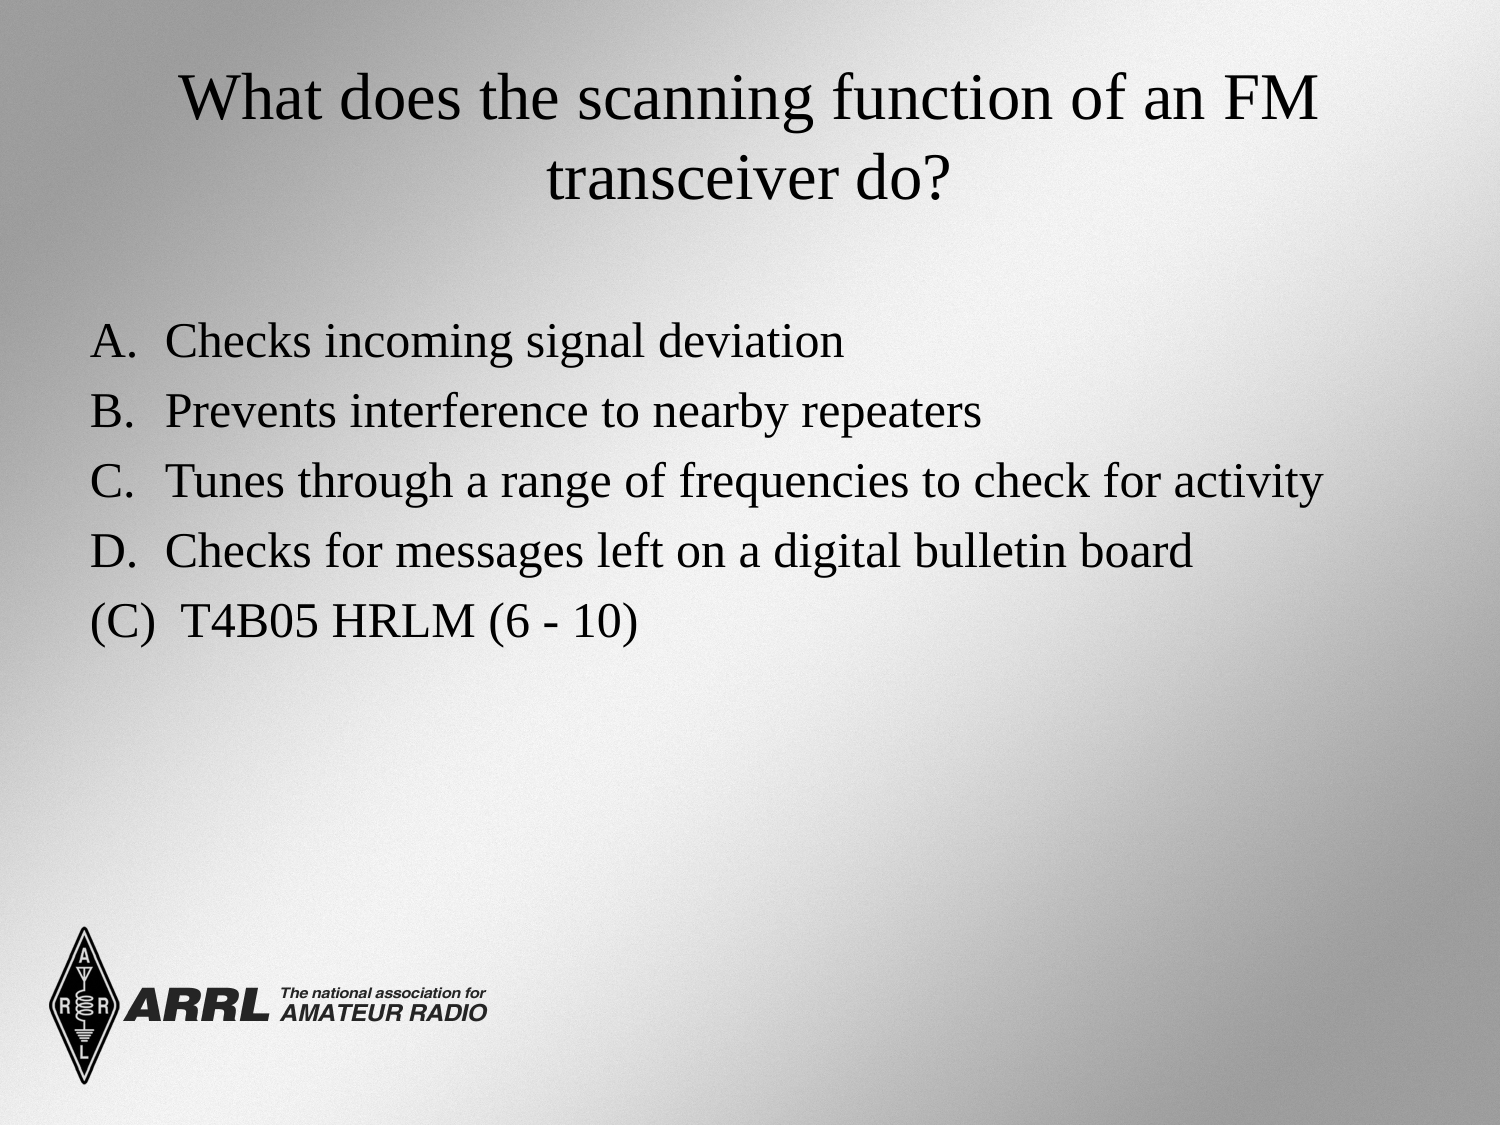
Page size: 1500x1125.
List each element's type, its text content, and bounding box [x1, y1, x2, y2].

list Checks incoming signal deviation Prevents interference to nearby repeaters Tunes through a range of frequencies to check for activity Checks for messages left on a digital bulletin board (C) T4B05 HRLM (6 - 10) [75, 299, 1425, 1005]
title What does the scanning function of an FM transceiver do? [75, 45, 1425, 233]
picture [0, 0, 1500, 1125]
